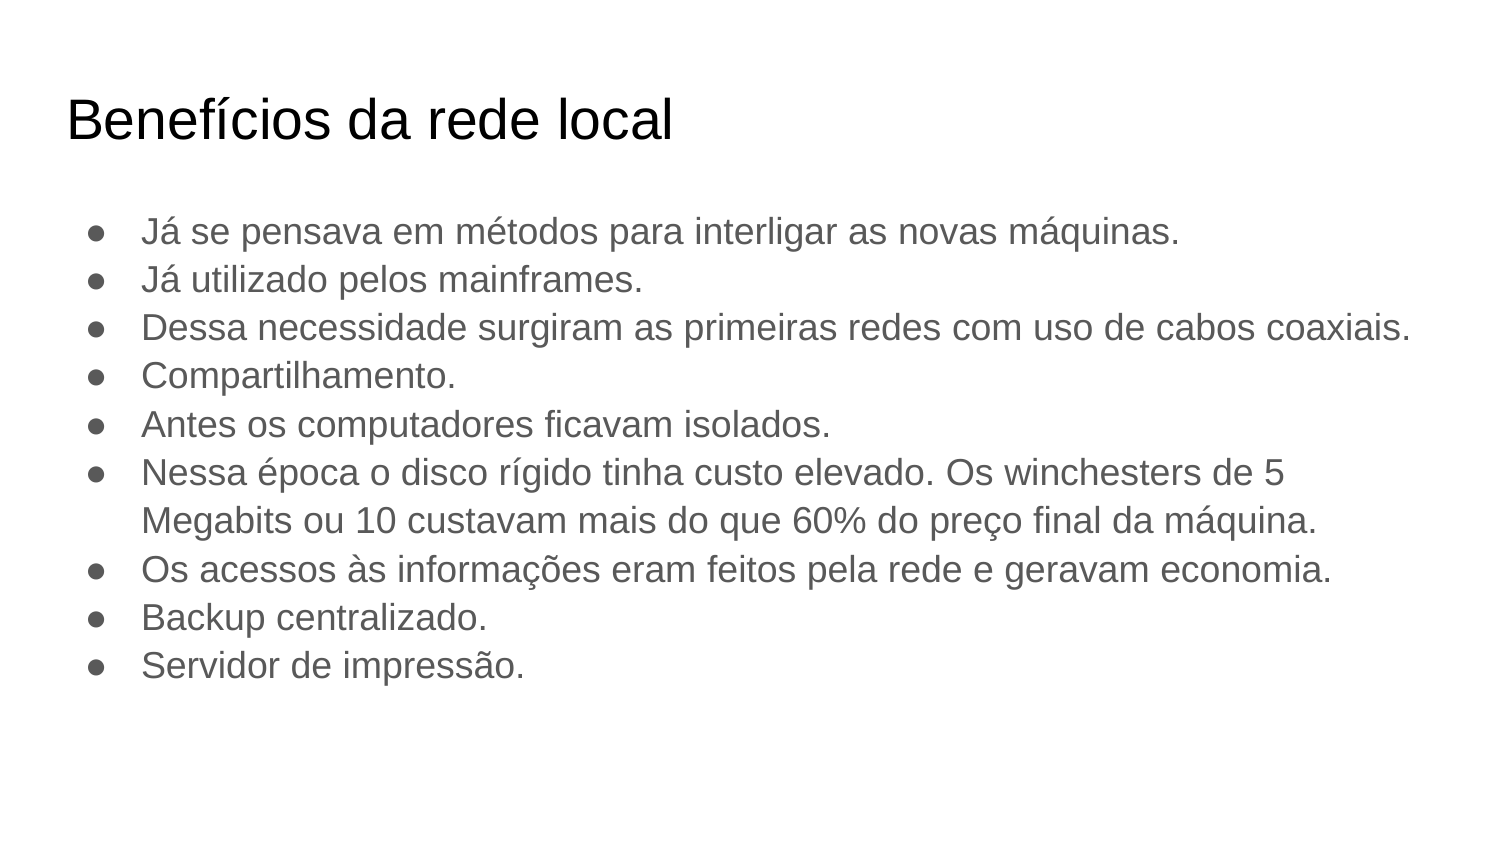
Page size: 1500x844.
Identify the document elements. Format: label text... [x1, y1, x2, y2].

list Já se pensava em métodos para interligar as novas máquinas. Já utilizado pelos mainframes. Dessa necessidade surgiram as primeiras redes com uso de cabos coaxiais. Compartilhamento. Antes os computadores ficavam isolados. Nessa época o disco rígido tinha custo elevado. Os winchesters de 5 Megabits ou 10 custavam mais do que 60% do preço final da máquina. Os acessos às informações eram feitos pela rede e geravam economia. Backup centralizado. Servidor de impressão. [51, 189, 1449, 750]
title Benefícios da rede local [51, 72, 1449, 167]
